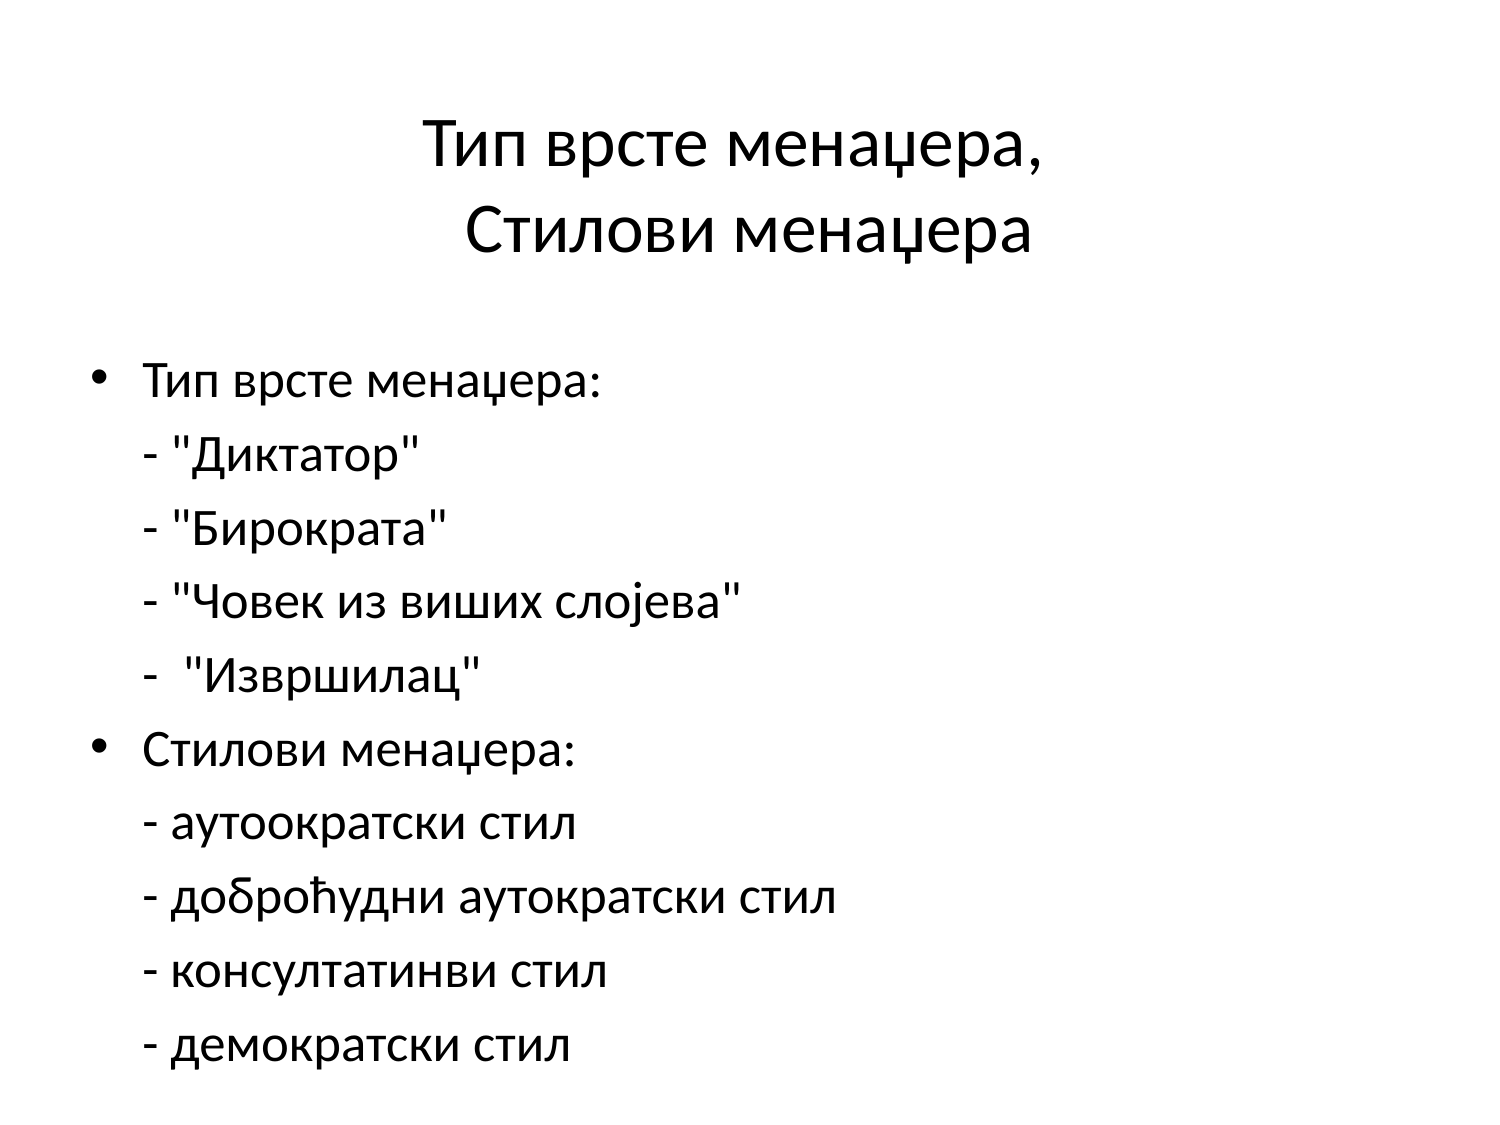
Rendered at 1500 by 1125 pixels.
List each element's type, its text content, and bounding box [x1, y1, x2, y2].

list Тип врсте менаџера: - "Диктатор" - "Бирократа" - "Човек из виших слојева" - "Извршилац" Стилови менаџера: - аутоократски стил - доброћудни аутократски стил - консултатинви стил - демократски стил [75, 337, 1425, 1080]
title Тип врсте менаџера, Стилови менаџера [75, 87, 1425, 275]
